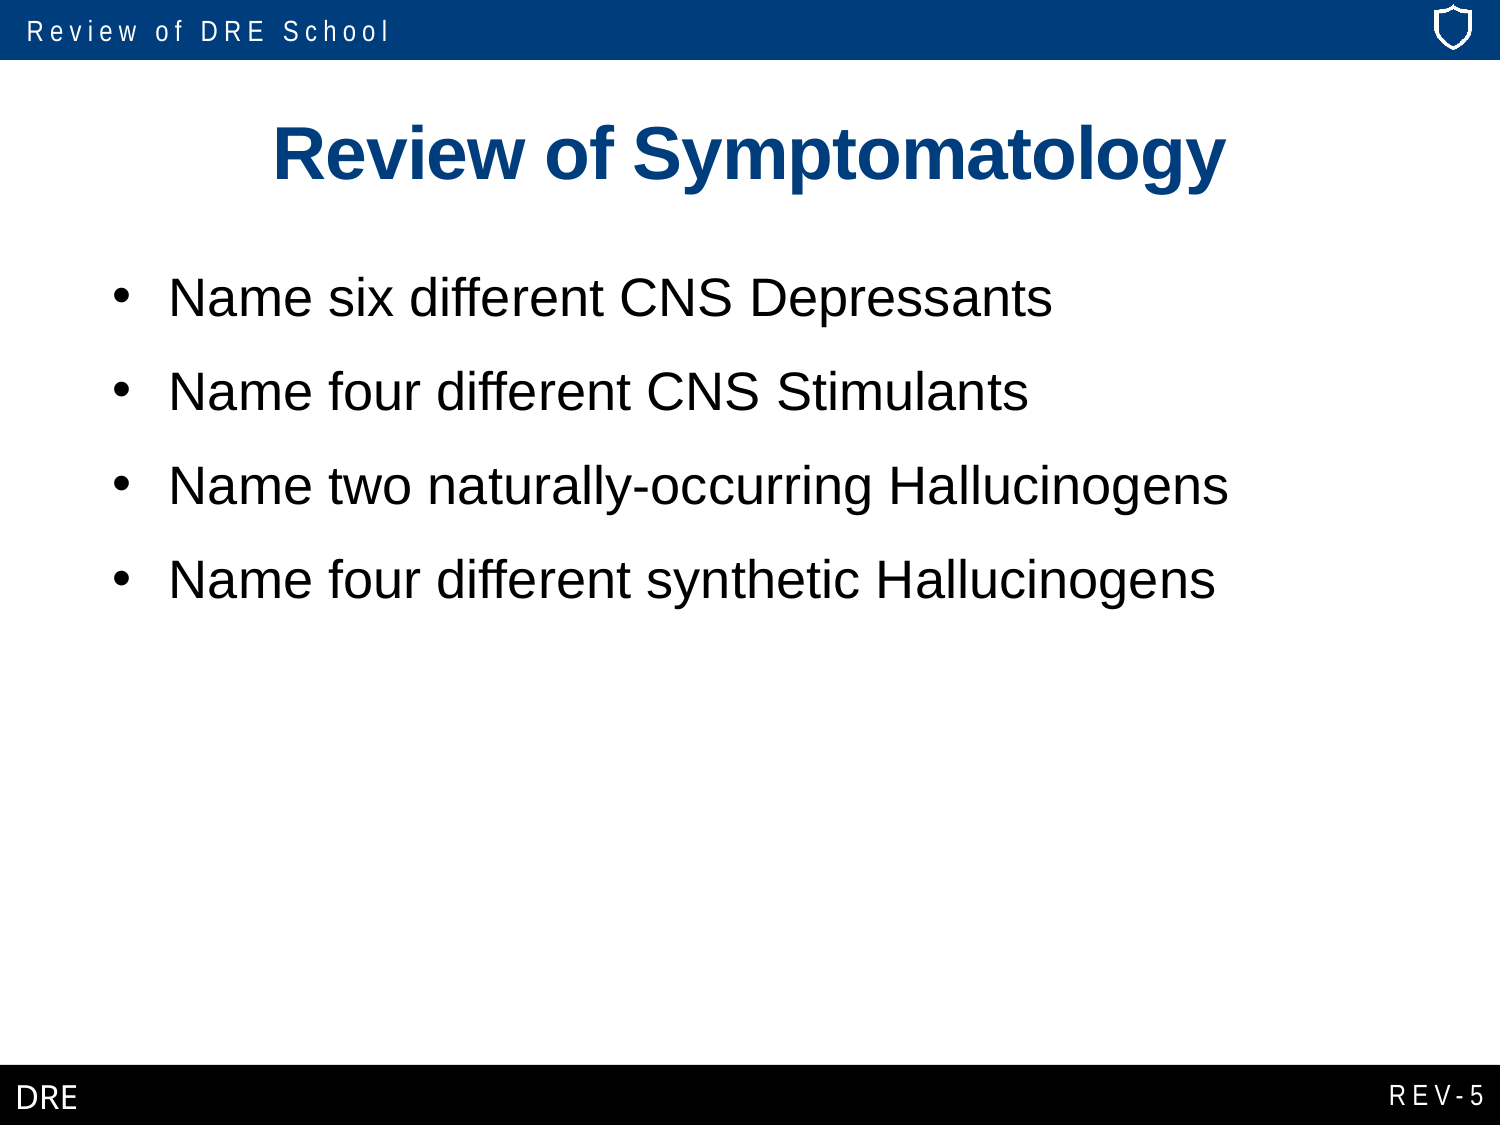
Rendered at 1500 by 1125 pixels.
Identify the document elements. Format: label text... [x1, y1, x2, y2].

list Name six different CNS Depressants Name four different CNS Stimulants Name two naturally-occurring Hallucinogens Name four different synthetic Hallucinogens [75, 254, 1425, 1005]
slide_number REV-5 [1218, 1063, 1499, 1124]
title Review of Symptomatology [75, 75, 1425, 225]
picture [1434, 4, 1472, 50]
